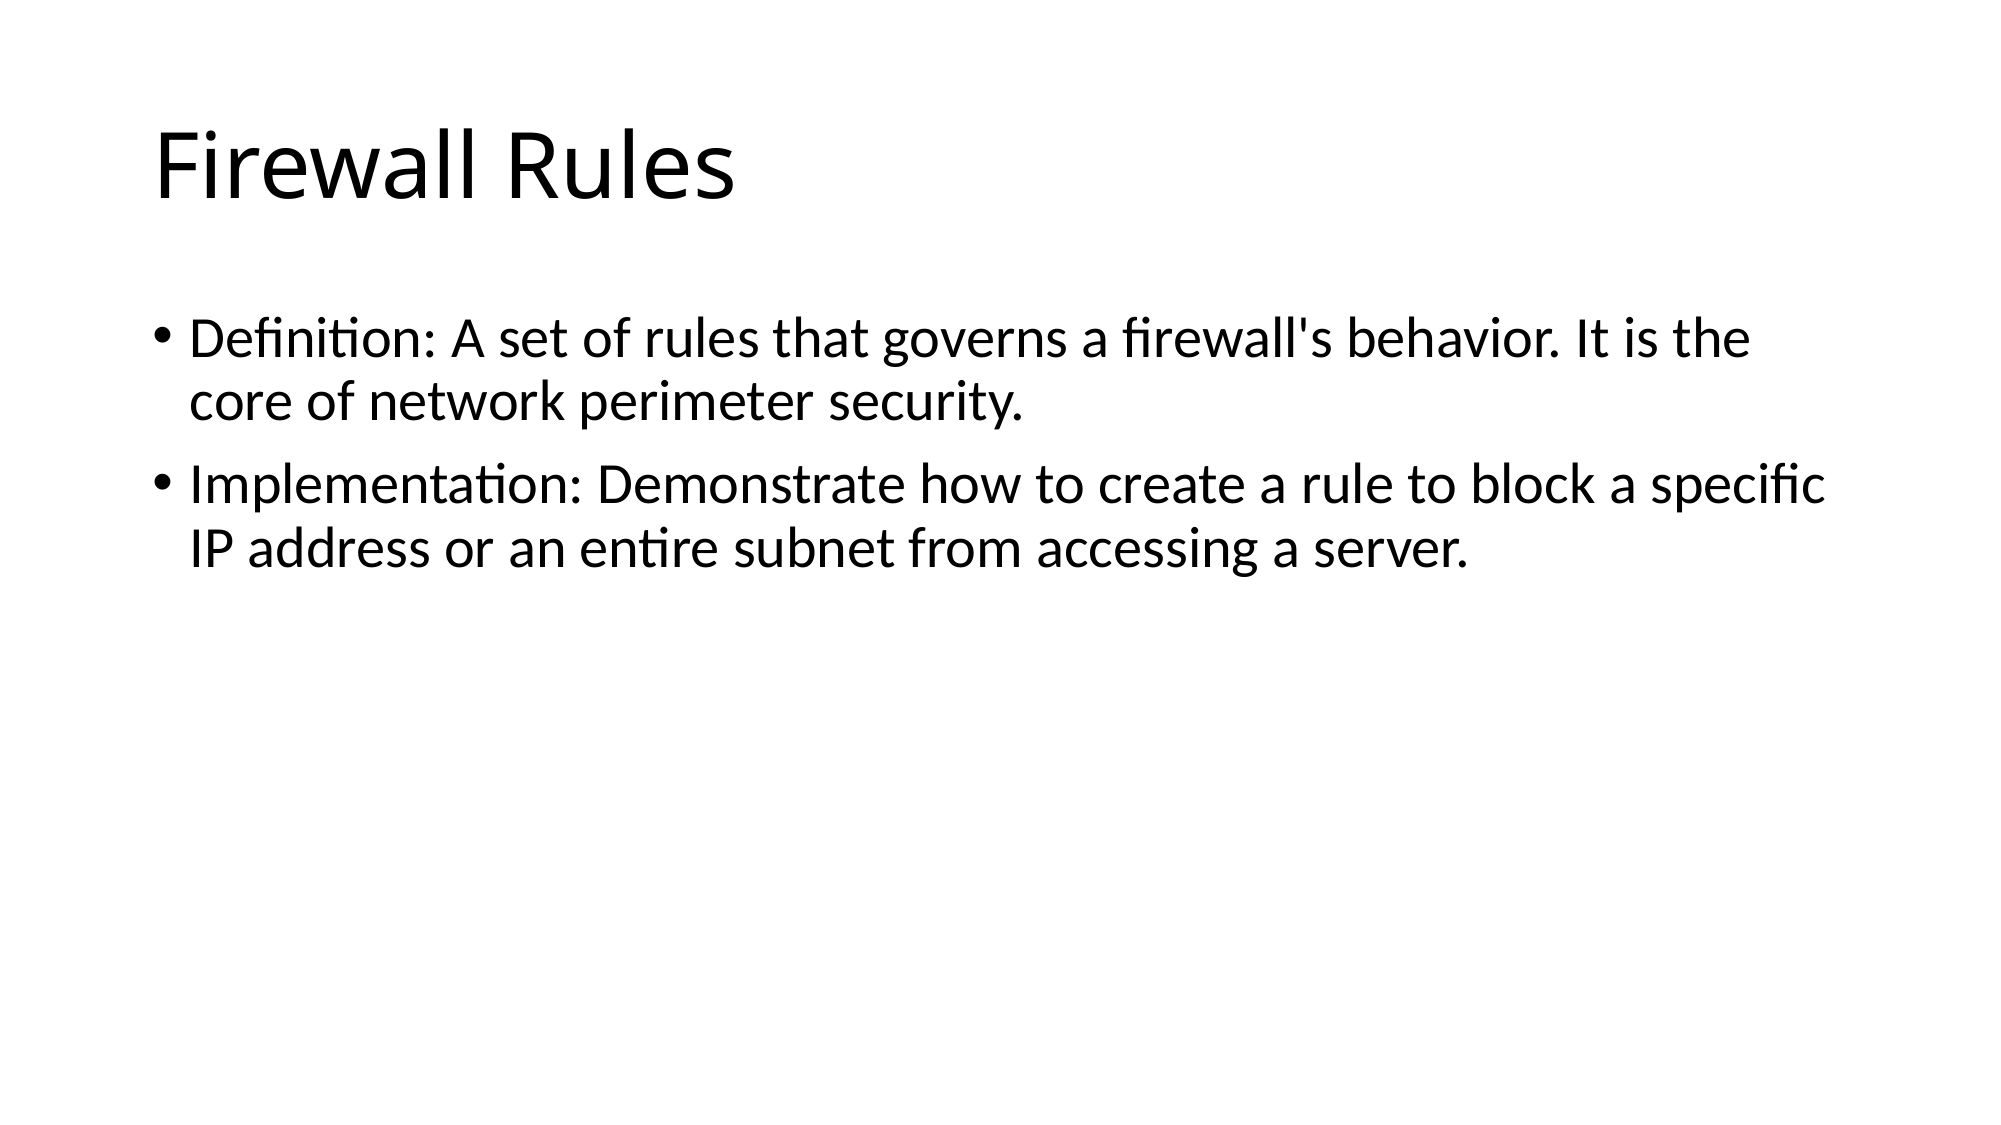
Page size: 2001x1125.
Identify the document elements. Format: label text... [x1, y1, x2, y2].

list Definition: A set of rules that governs a firewall's behavior. It is the core of network perimeter security. Implementation: Demonstrate how to create a rule to block a specific IP address or an entire subnet from accessing a server. [137, 299, 1863, 1014]
title Firewall Rules [137, 59, 1863, 278]
